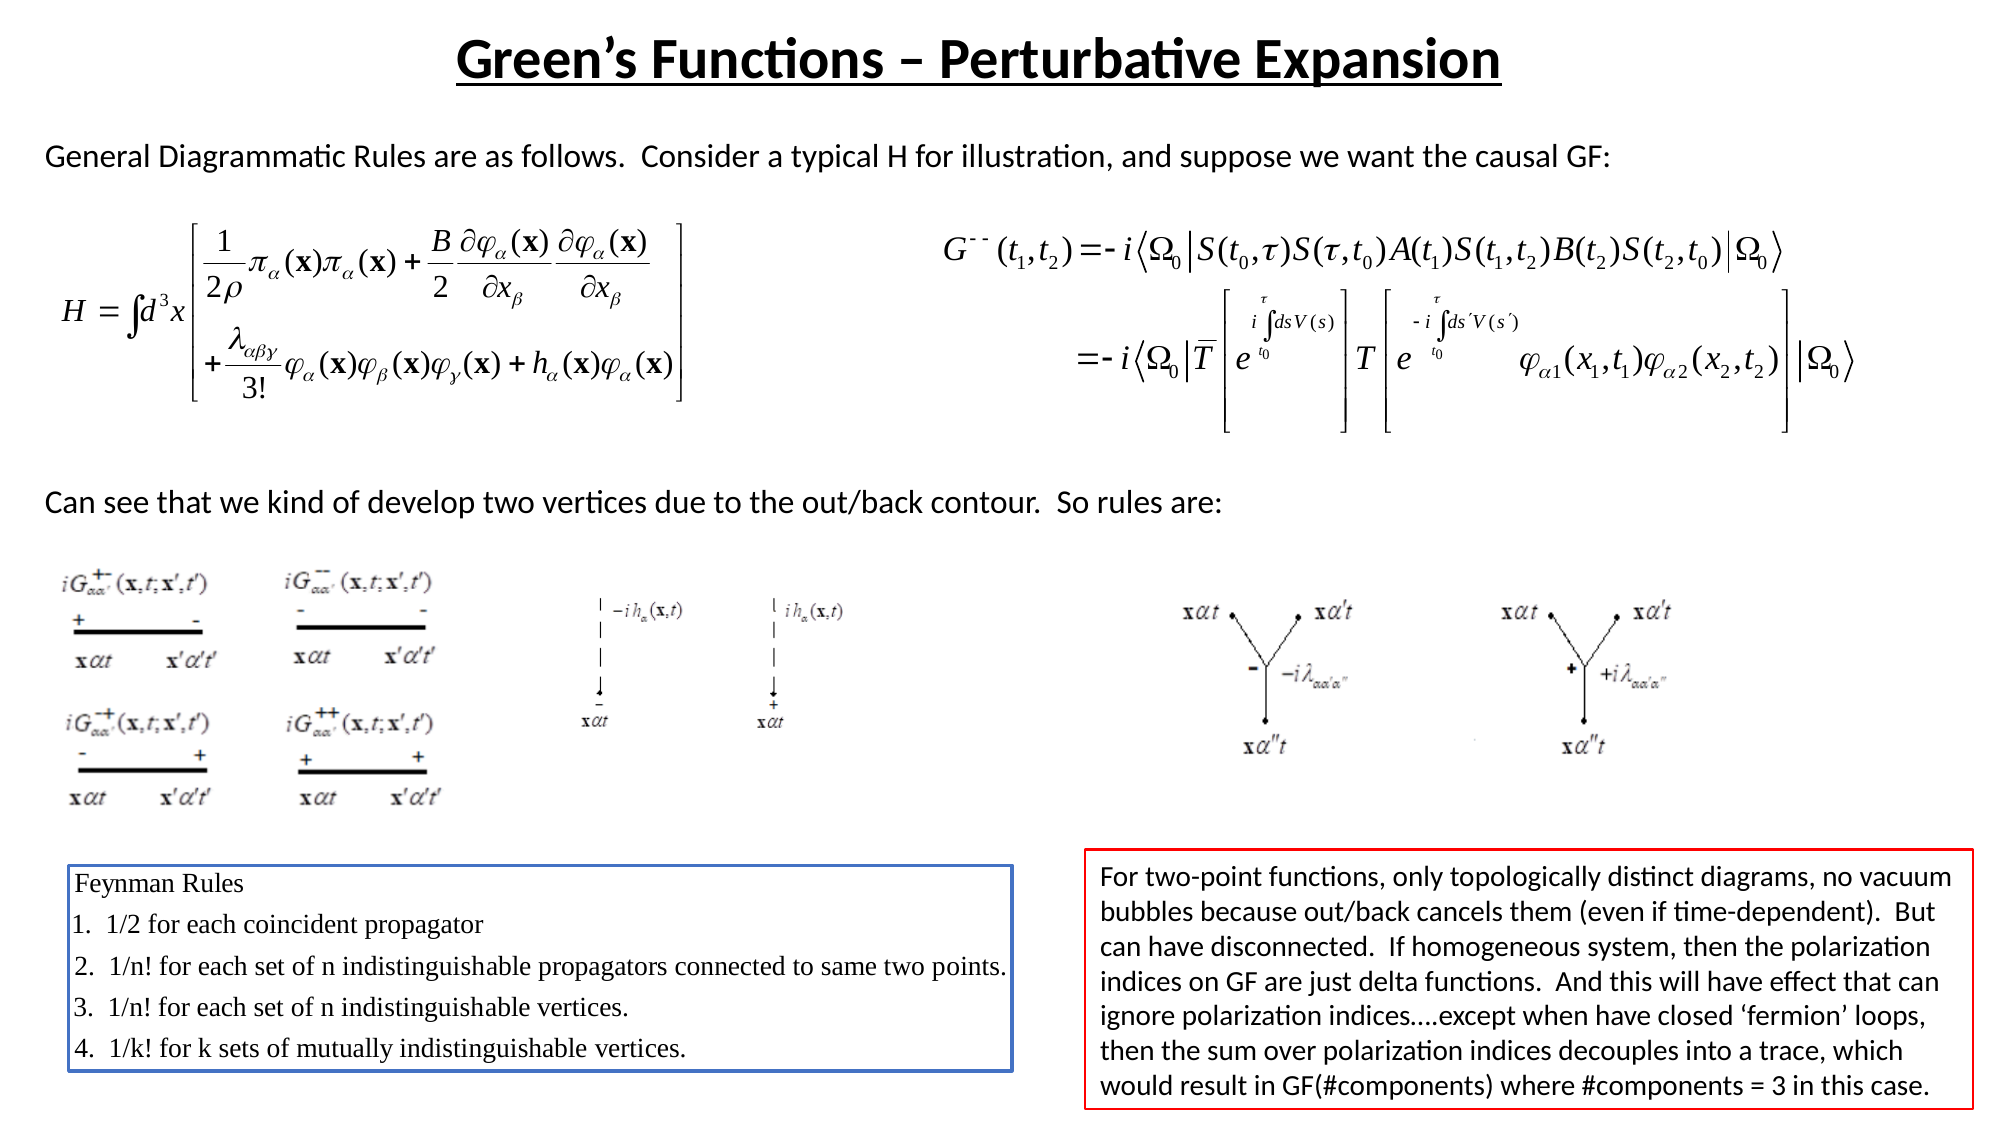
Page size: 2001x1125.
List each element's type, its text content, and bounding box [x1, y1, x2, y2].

text_box For two-point functions, only topologically distinct diagrams, no vacuum bubbles because out/back cancels them (even if time-dependent). But can have disconnected. If homogeneous system, then the polarization indices on GF are just delta functions. And this will have effect that can ignore polarization indices….except when have closed ‘fermion’ loops, then the sum over polarization indices decouples into a trace, which would result in GF(#components) where #components = 3 in this case. [1085, 849, 1974, 1109]
text_box General Diagrammatic Rules are as follows. Consider a typical H for illustration, and suppose we want the causal GF: [30, 126, 1881, 182]
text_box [70, 866, 1011, 1070]
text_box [938, 222, 1861, 441]
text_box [1156, 580, 1834, 805]
text_box Can see that we kind of develop two vertices due to the out/back contour. So rules are: [30, 472, 1257, 528]
text_box Green’s Functions – Perturbative Expansion [441, 13, 1619, 98]
picture [55, 552, 453, 819]
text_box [523, 583, 1064, 804]
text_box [55, 216, 696, 409]
